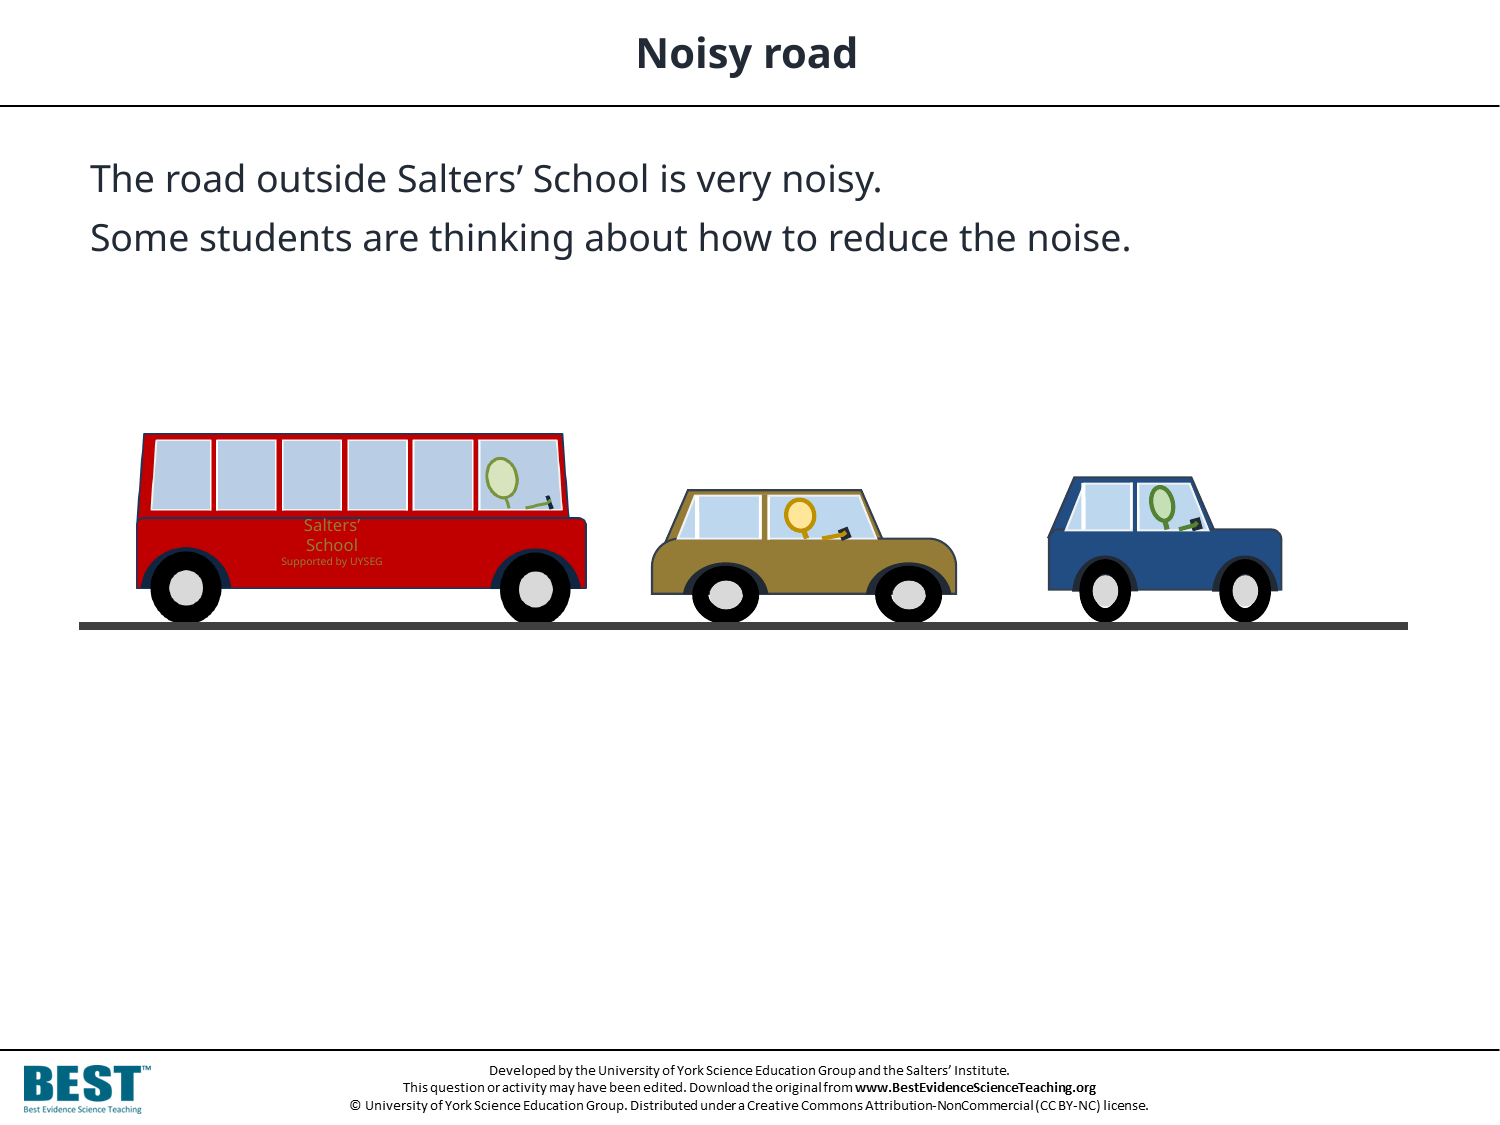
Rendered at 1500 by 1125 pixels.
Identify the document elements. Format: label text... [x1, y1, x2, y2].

text_box Noisy road [23, 4, 1471, 99]
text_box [79, 429, 1408, 636]
picture [0, 105, 1500, 1125]
